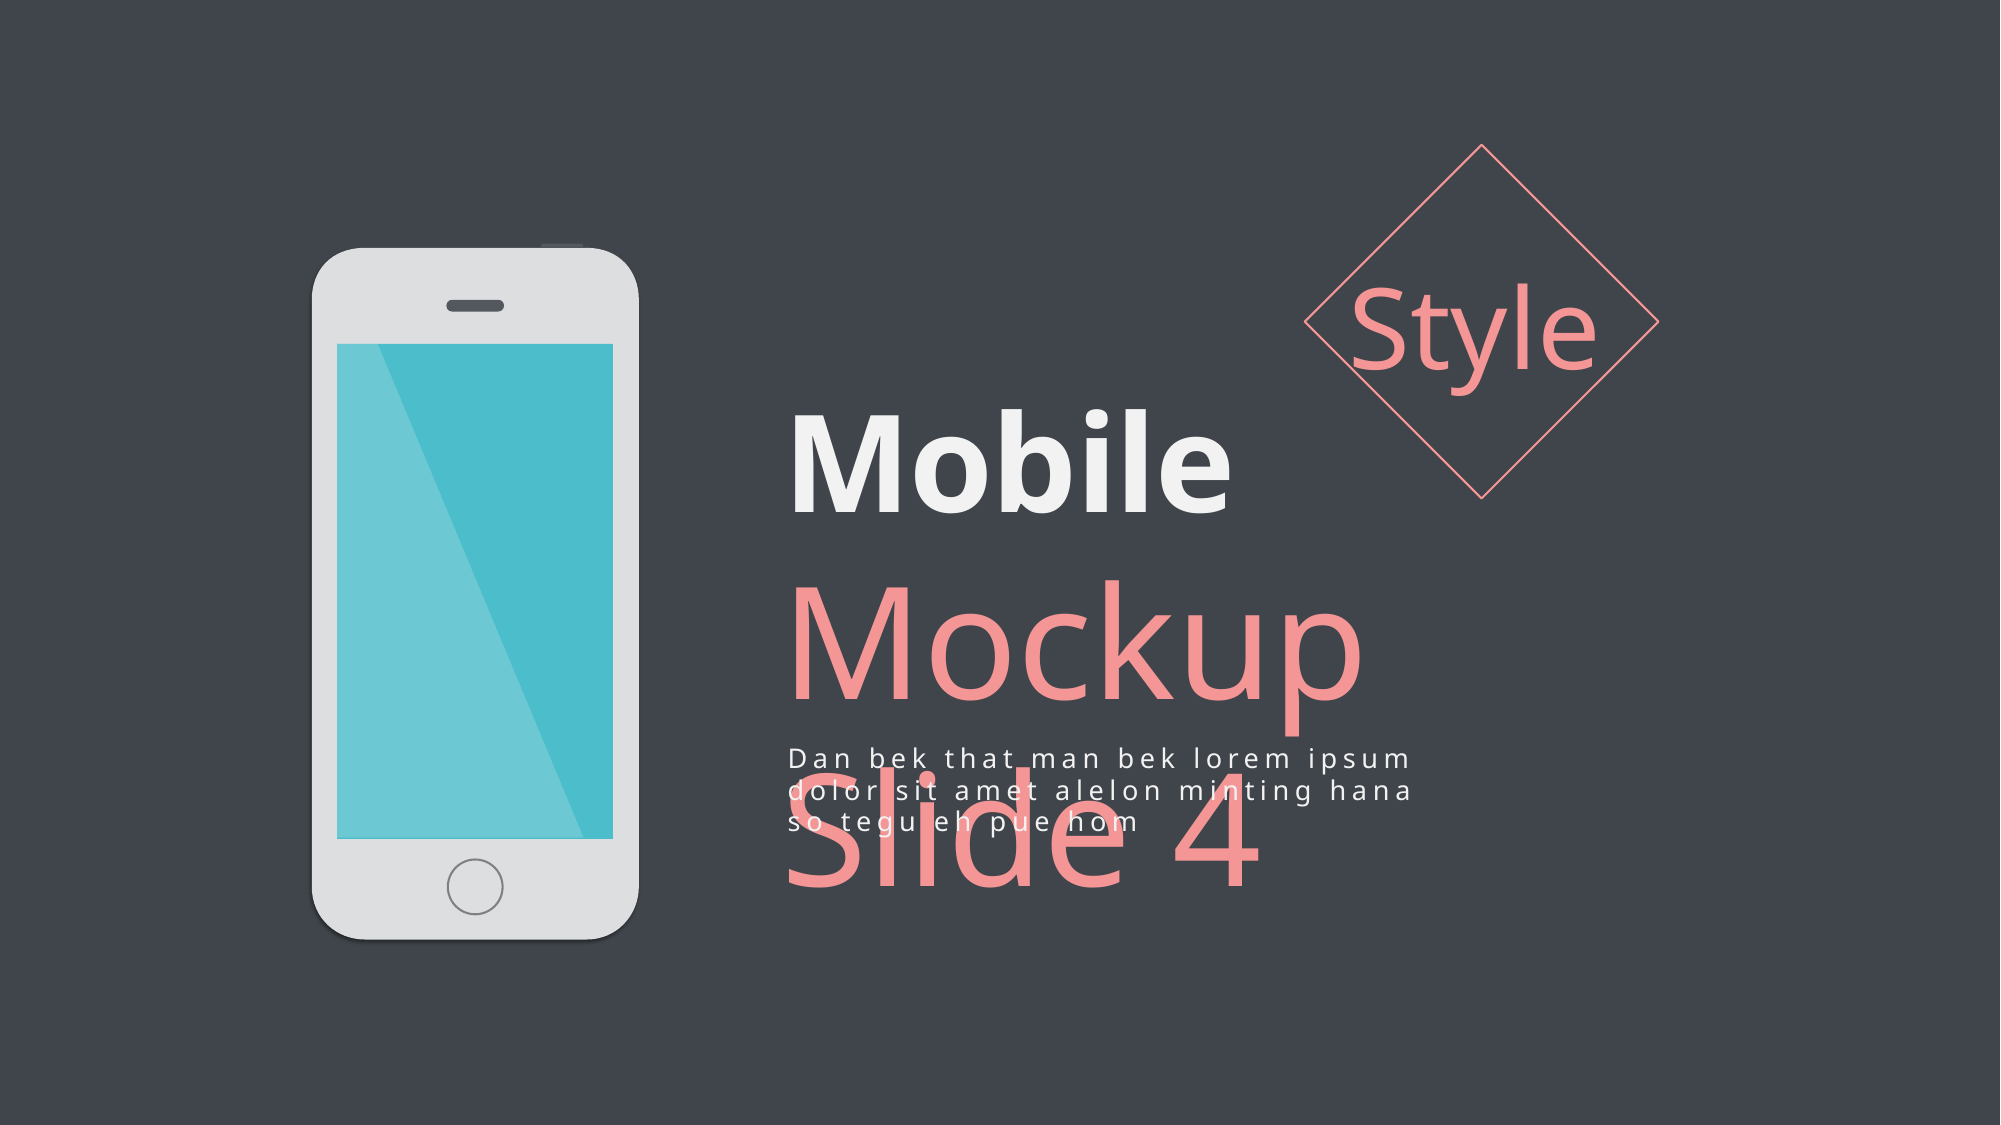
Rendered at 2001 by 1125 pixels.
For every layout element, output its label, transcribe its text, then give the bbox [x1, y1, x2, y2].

text_box [1379, 396, 1585, 499]
text_box Mobile [779, 373, 1365, 545]
text_box Mockup Slide 4 [777, 538, 1663, 923]
text_box [1636, 299, 1659, 345]
text_box Dan bek that man bek lorem ipsum dolor sit amet alelon minting hana so tegu eh pue hom [783, 738, 1445, 841]
picture [336, 342, 614, 839]
text_box [1374, 144, 1589, 252]
text_box Style [1314, 252, 1636, 396]
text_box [311, 243, 639, 940]
text_box [1304, 312, 1314, 331]
